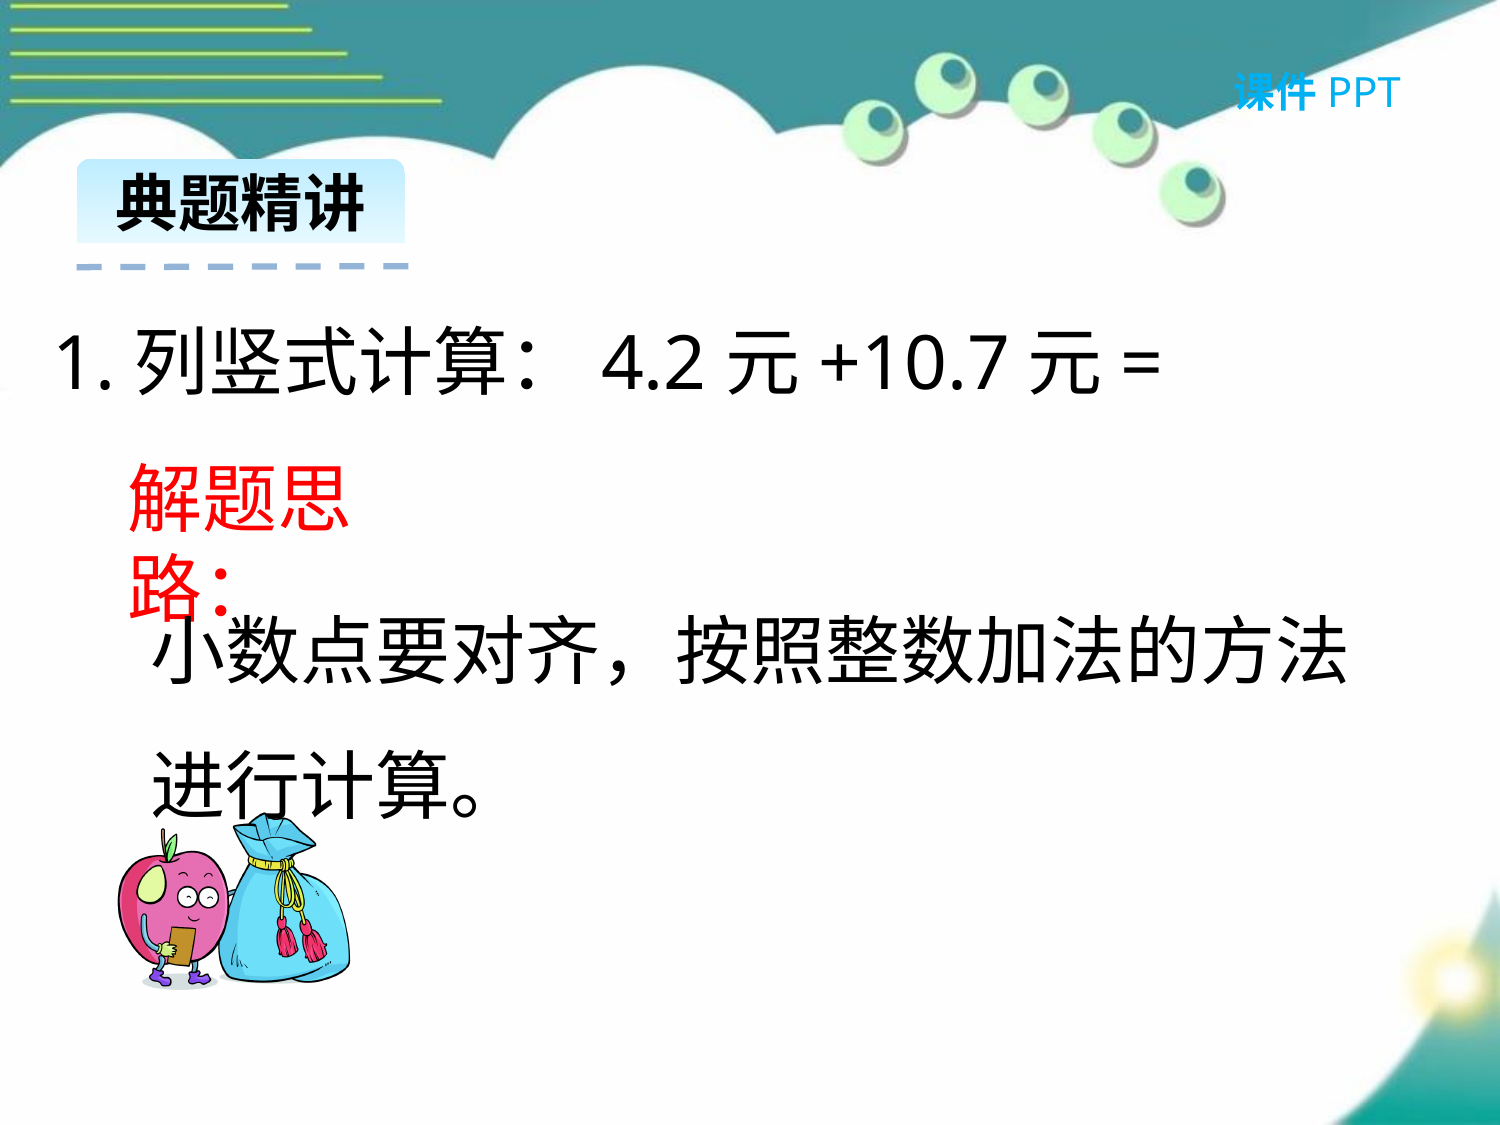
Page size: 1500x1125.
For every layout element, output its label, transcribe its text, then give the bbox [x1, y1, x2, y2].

text_box 课件PPT [1218, 58, 1418, 124]
text_box 1.列竖式计算：4.2元+10.7元= [37, 307, 1179, 412]
text_box 解题思路： [112, 444, 503, 639]
text_box 典题精讲 [76, 158, 405, 244]
picture [0, 0, 1500, 1125]
text_box 小数点要对齐，按照整数加法的方法进行计算。 [135, 550, 1412, 836]
